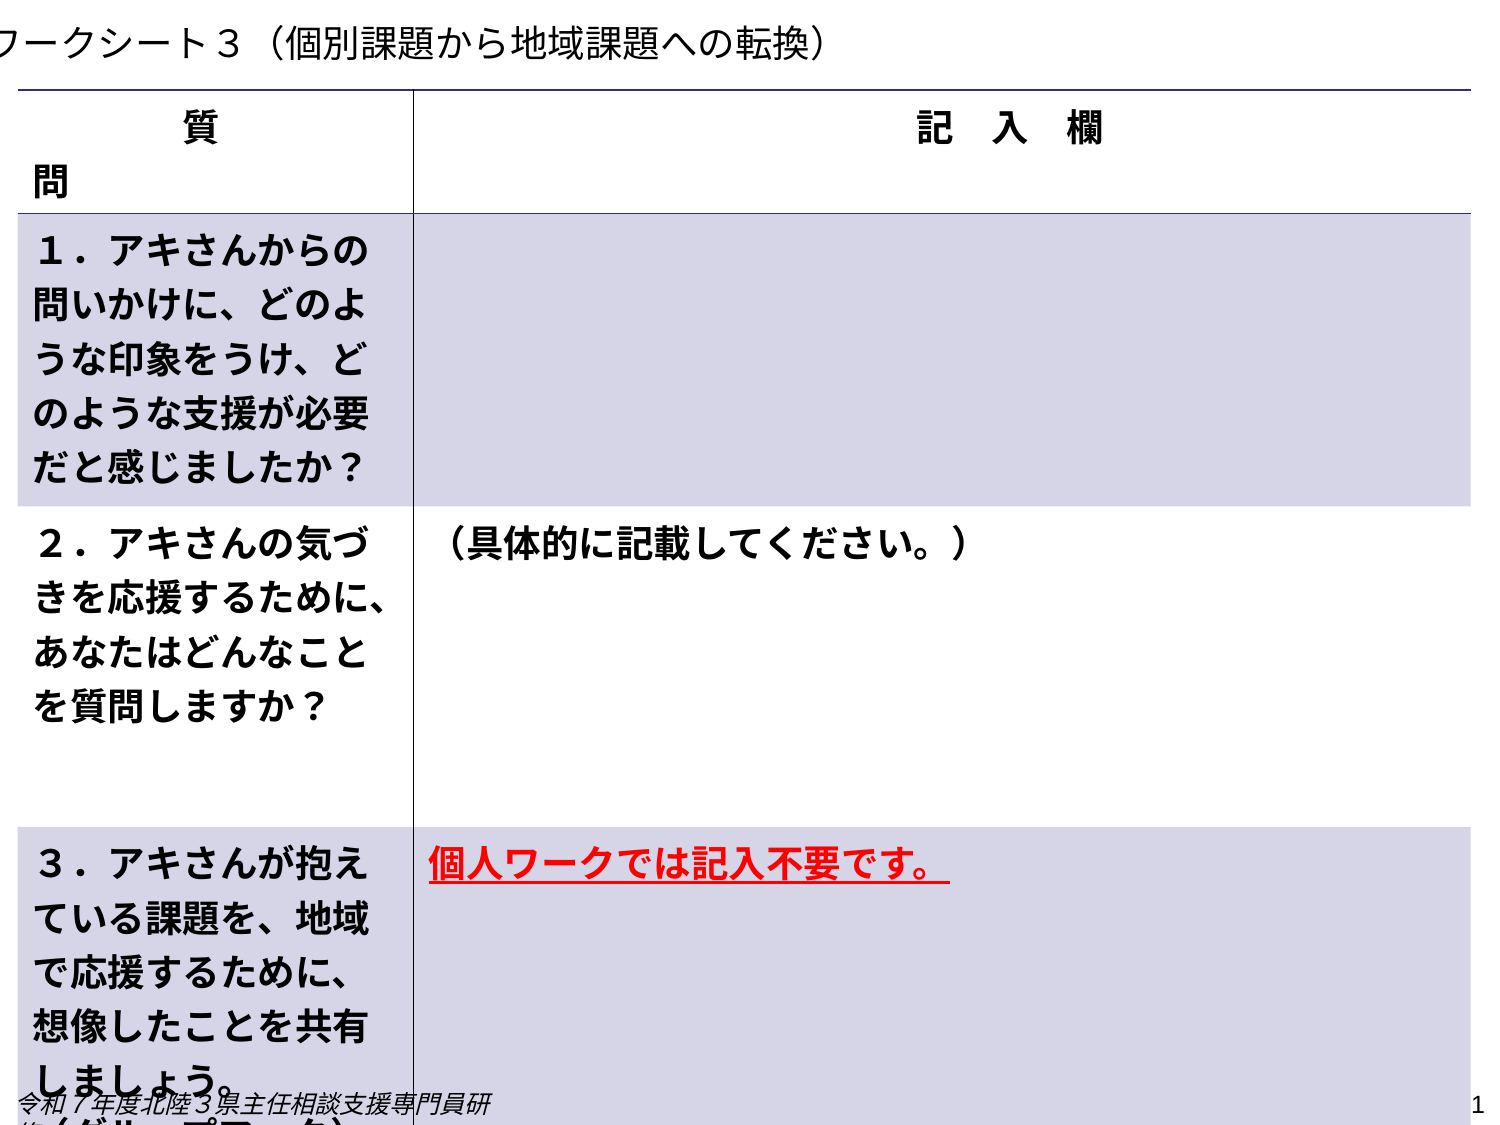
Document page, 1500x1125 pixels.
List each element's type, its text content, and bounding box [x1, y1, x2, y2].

slide_number 1 [1149, 1081, 1500, 1125]
table_cell 個人ワークでは記入不要です。 [414, 827, 1471, 1125]
table_cell １．アキさんからの問いかけに、どのような印象をうけ、どのような支援が必要だと感じましたか？ [18, 214, 413, 506]
table_cell [414, 214, 1471, 506]
table_header 記 入 欄 [414, 91, 1471, 213]
table_cell ３．アキさんが抱えている課題を、地域で応援するために、想像したことを共有しましょう。 （グループワーク） [18, 827, 413, 1080]
table_header 質 問 [18, 91, 413, 213]
footer 令和７年度北陸３県主任相談支援専門員研修 [0, 1080, 521, 1125]
text_box ワークシート３（個別課題から地域課題への転換） [0, 12, 863, 73]
table_cell ２．アキさんの気づきを応援するために、あなたはどんなことを質問しますか？ [18, 506, 413, 827]
table_cell （具体的に記載してください。） [414, 506, 1471, 827]
